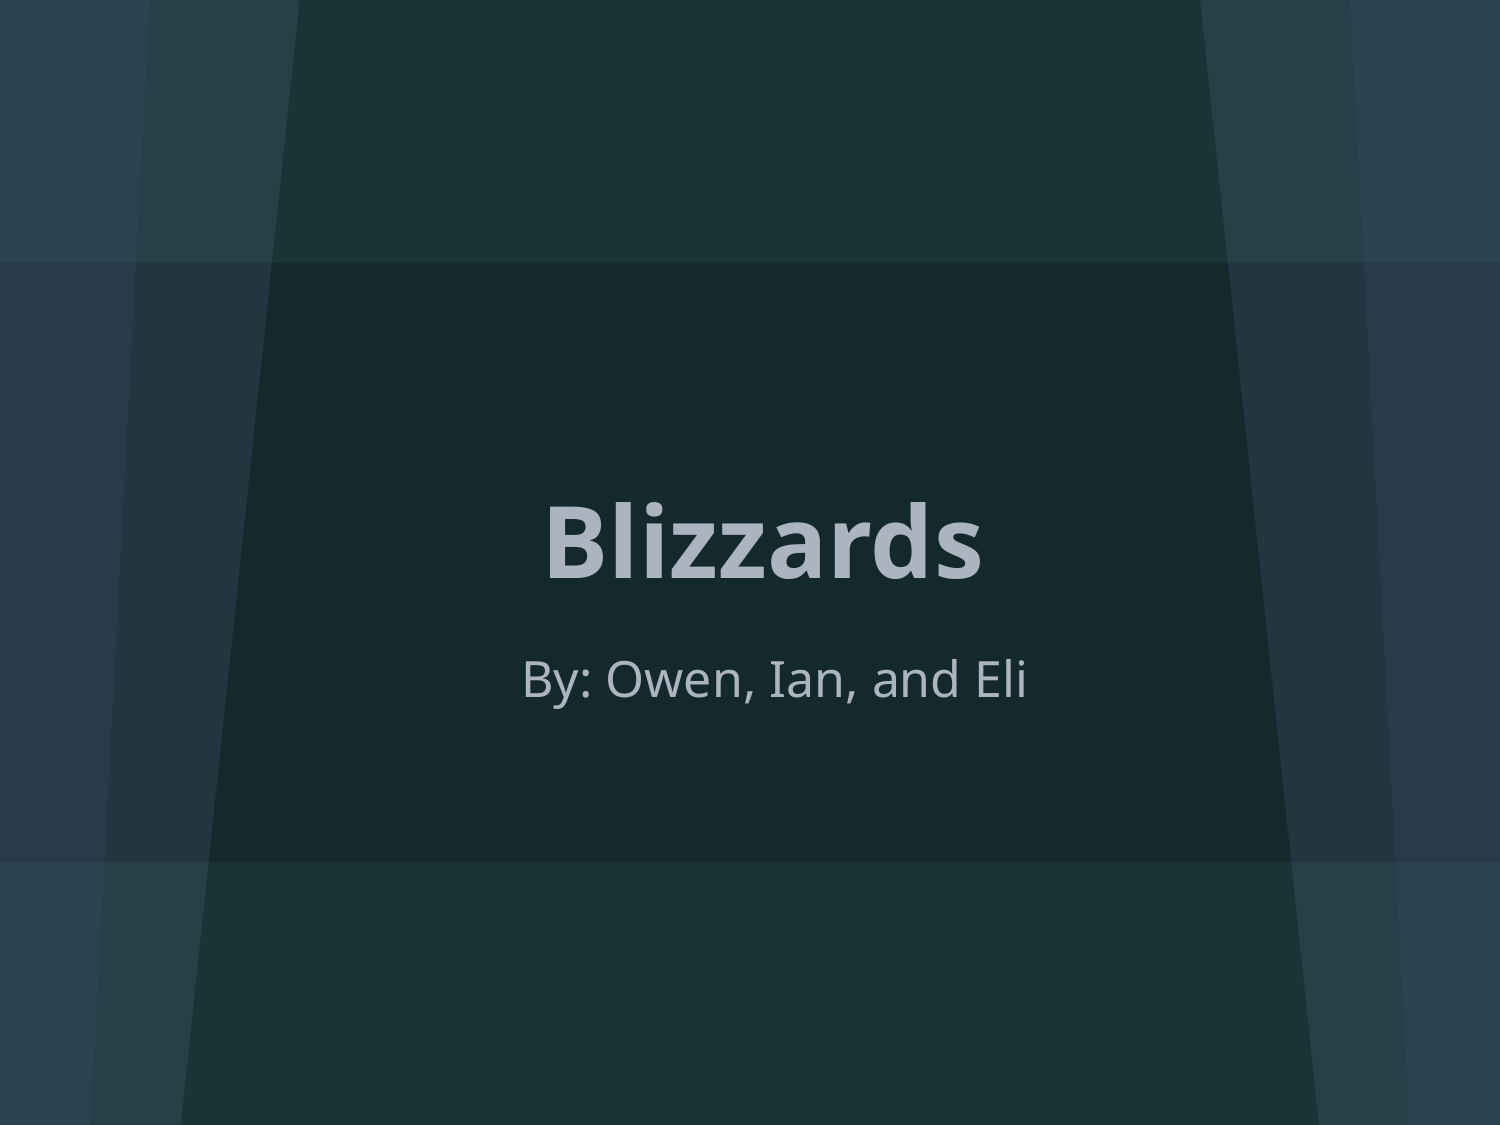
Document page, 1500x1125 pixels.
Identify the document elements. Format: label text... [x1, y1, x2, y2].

title Blizzards [112, 395, 1388, 614]
subtitle By: Owen, Ian, and Eli [79, 632, 1355, 1125]
